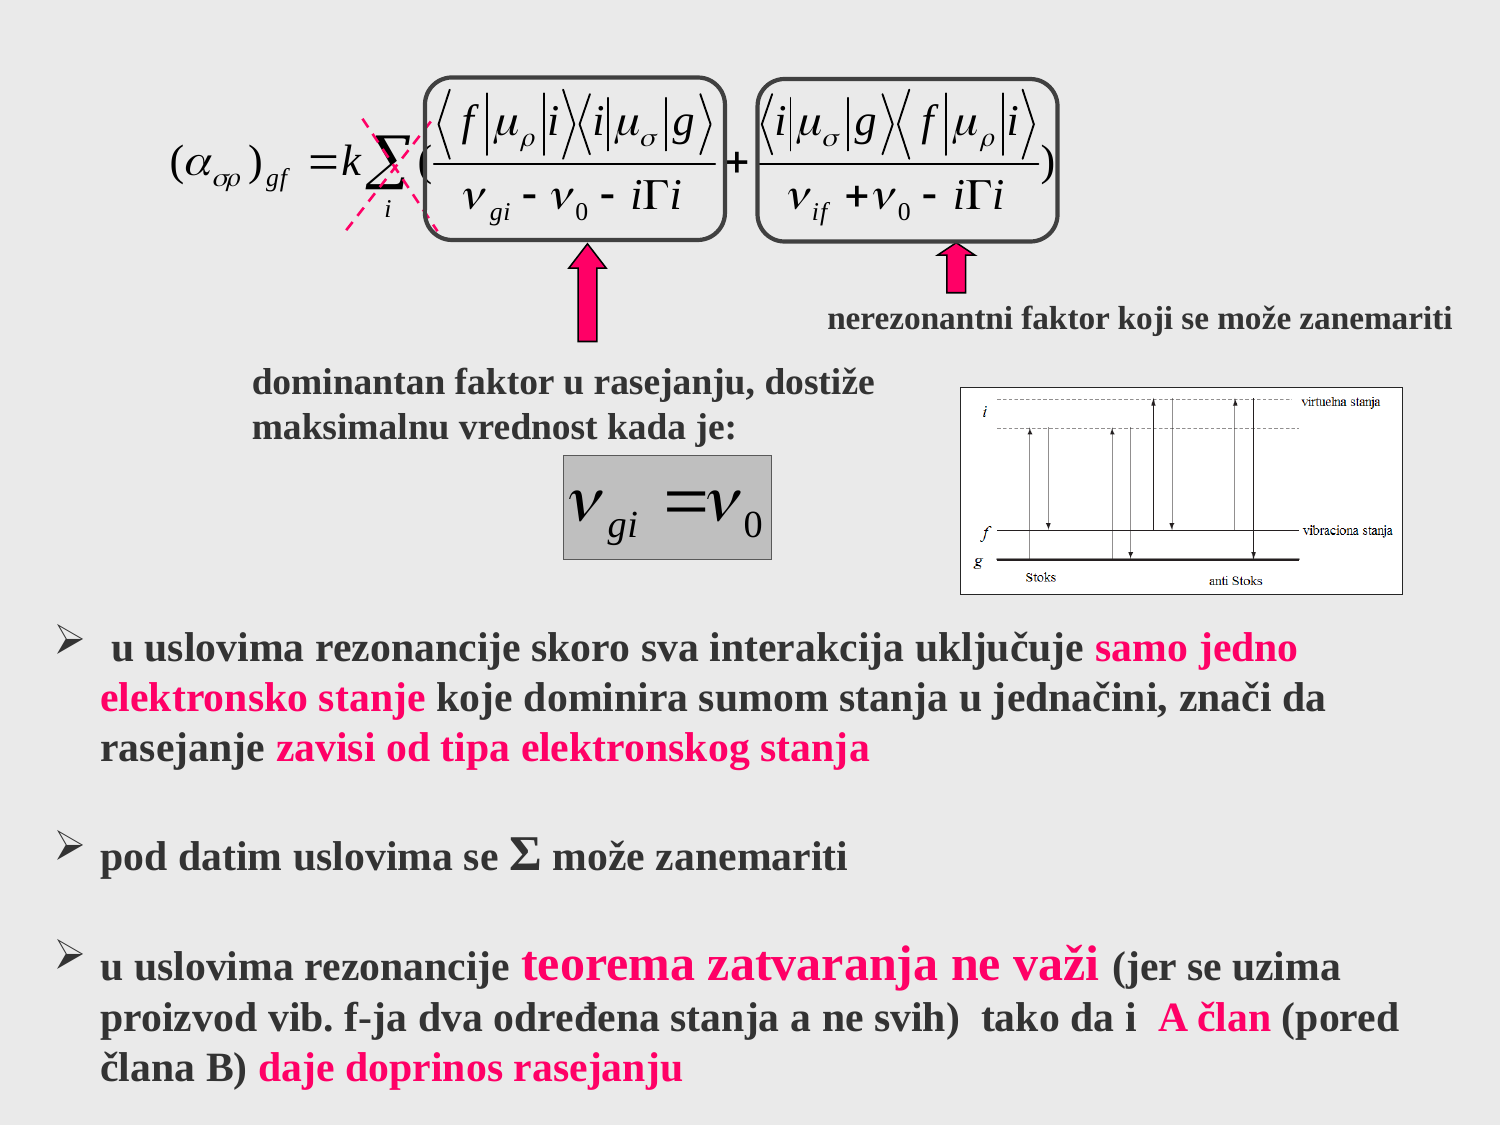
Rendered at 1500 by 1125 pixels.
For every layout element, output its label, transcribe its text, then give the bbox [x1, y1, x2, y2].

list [163, 79, 1064, 235]
text_box [568, 243, 607, 342]
text_box u uslovima rezonancije skoro sva interakcija uključuje samo jedno elektronsko stanje koje dominira sumom stanja u jednačini, znači da rasejanje zavisi od tipa elektronskog stanja pod datim uslovima se Σ može zanemariti u uslovima rezonancije teorema zatvaranja ne važi (jer se uzima proizvod vib. f-ja dva određena stanja a ne svih) tako da i A član (pored člana B) daje doprinos rasejanju [38, 612, 1477, 1098]
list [563, 454, 773, 560]
picture [959, 387, 1403, 596]
text_box [937, 244, 976, 293]
text_box dominantan faktor u rasejanju, dostiže maksimalnu vrednost kada je: [237, 349, 1113, 455]
text_box nerezonantni faktor koji se može zanemariti [812, 288, 1477, 344]
